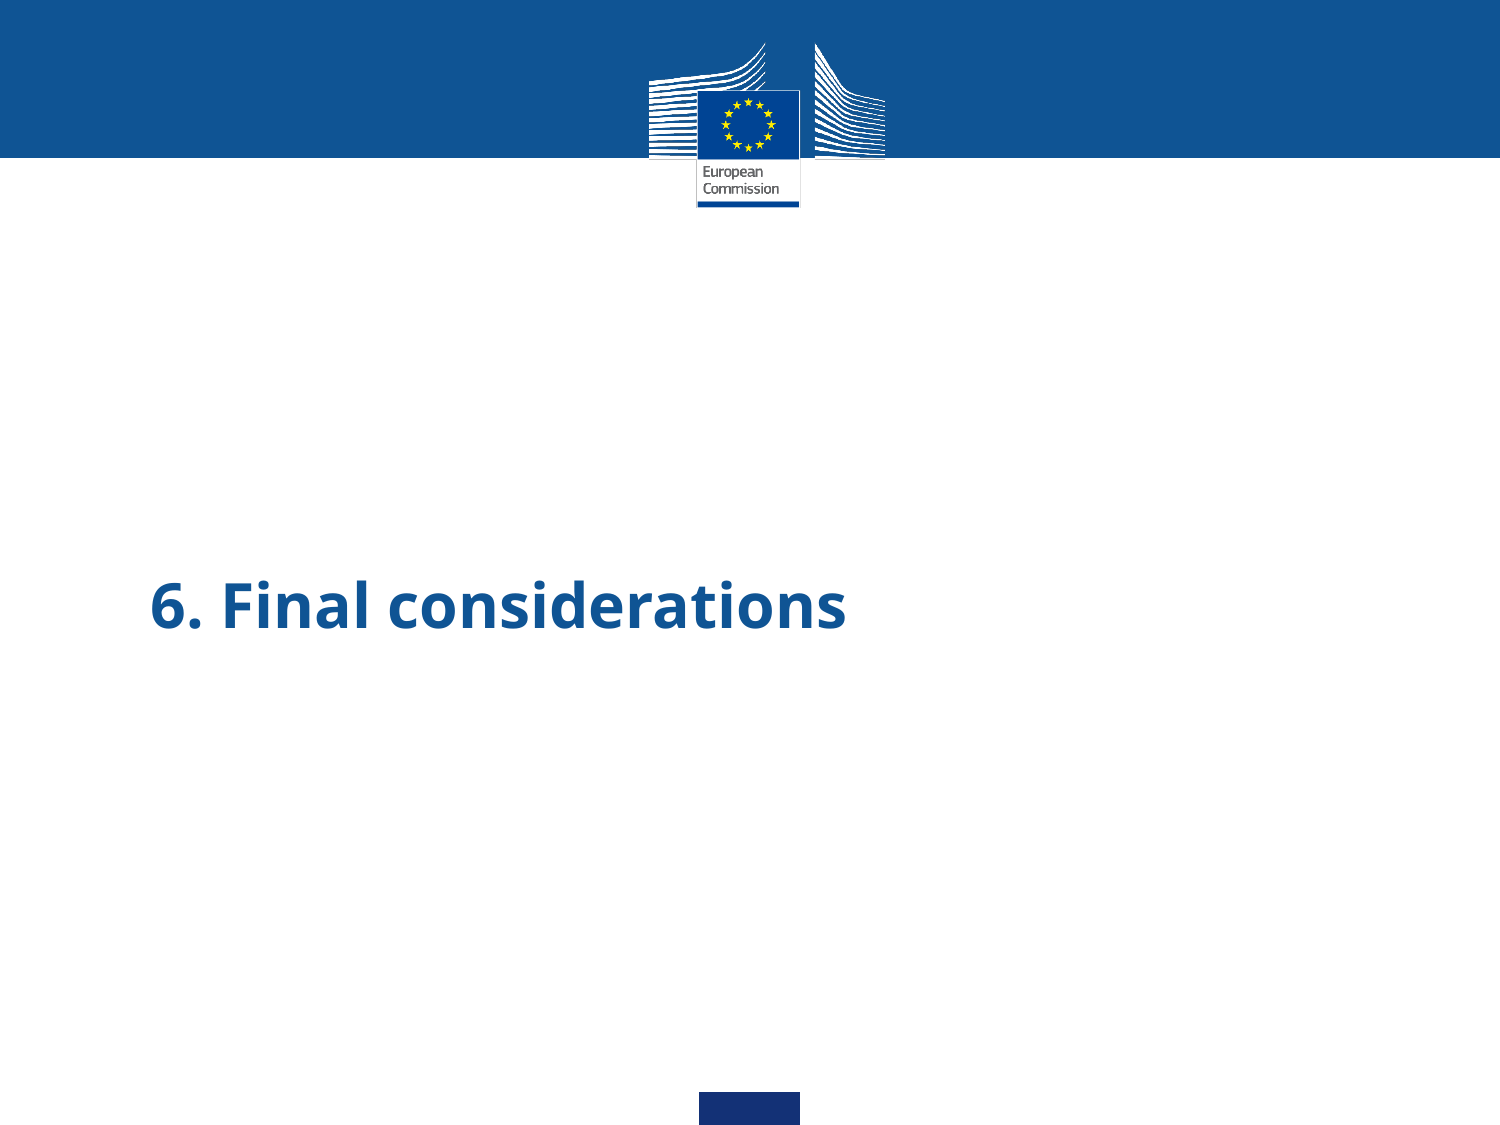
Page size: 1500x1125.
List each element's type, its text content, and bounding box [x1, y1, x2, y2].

title 6. Final considerations [76, 527, 1427, 681]
picture [649, 42, 885, 208]
